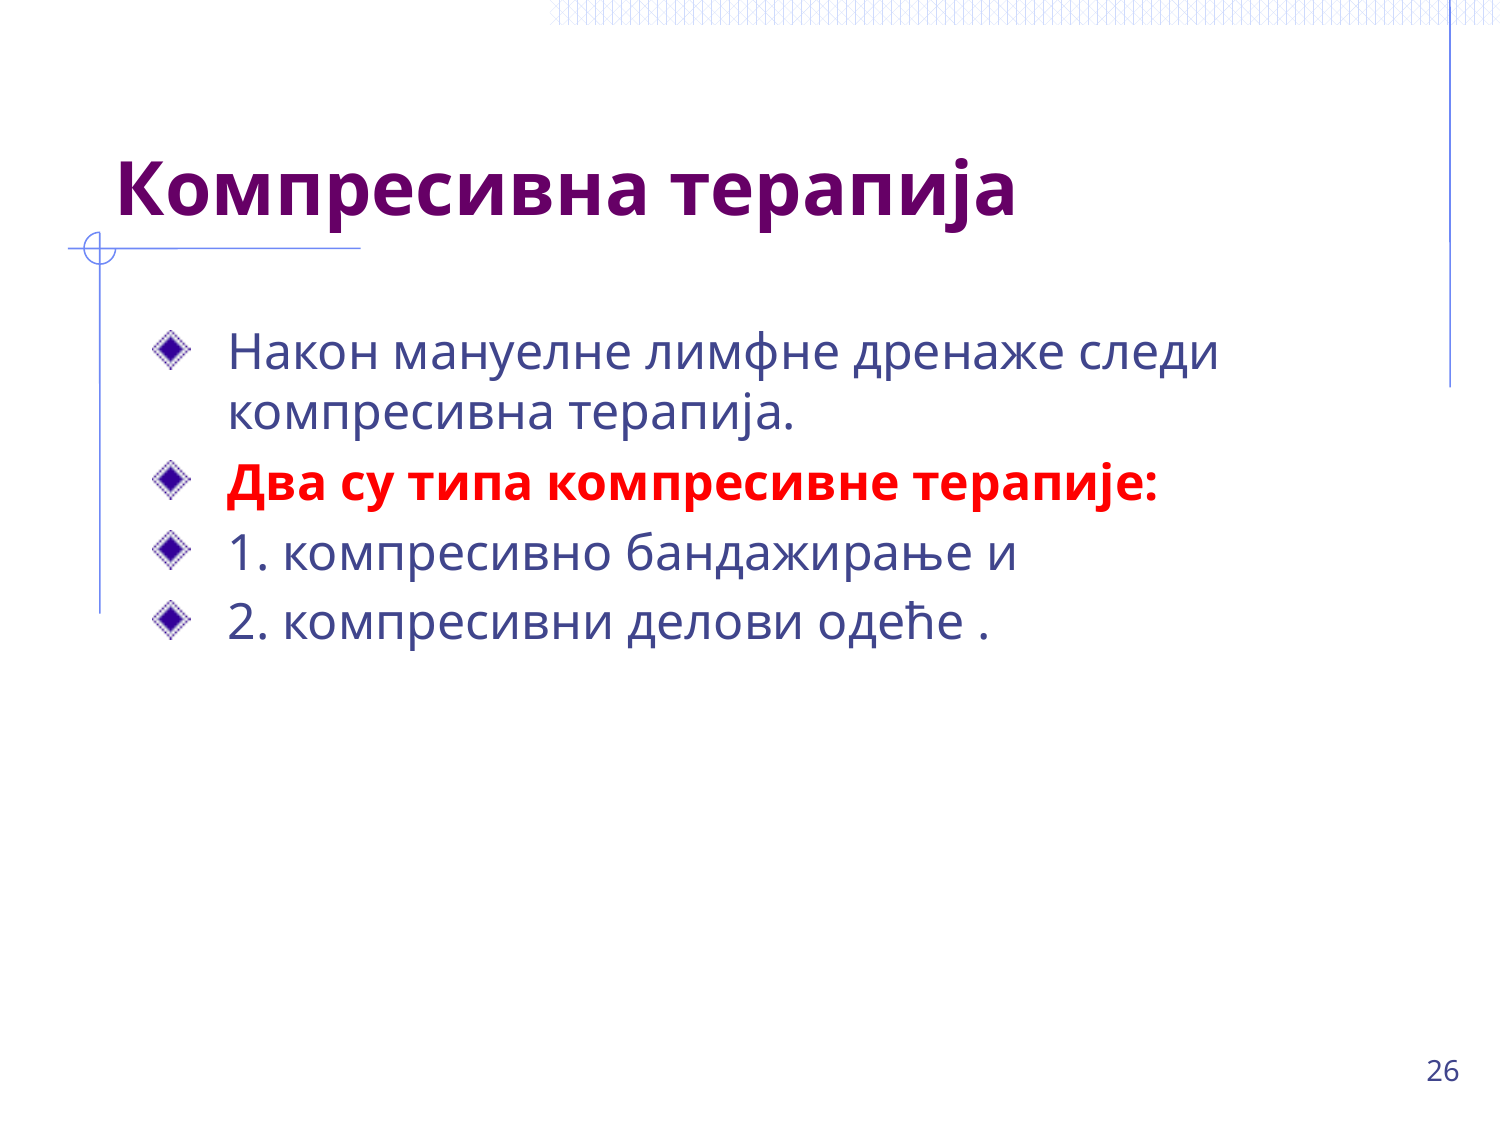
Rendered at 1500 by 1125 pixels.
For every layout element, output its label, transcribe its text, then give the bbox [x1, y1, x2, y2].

title Компресивна терапија [99, 49, 1376, 238]
picture [152, 330, 191, 370]
picture [152, 530, 191, 570]
slide_number 26 [1162, 1025, 1475, 1100]
picture [152, 460, 191, 500]
picture [152, 600, 191, 640]
list Након мануелне лимфне дренаже следи компресивна терапија. Два су типа компресивне терапије: 1. компресивно бандажирање и 2. компресивни делови одеће . [137, 312, 1413, 988]
